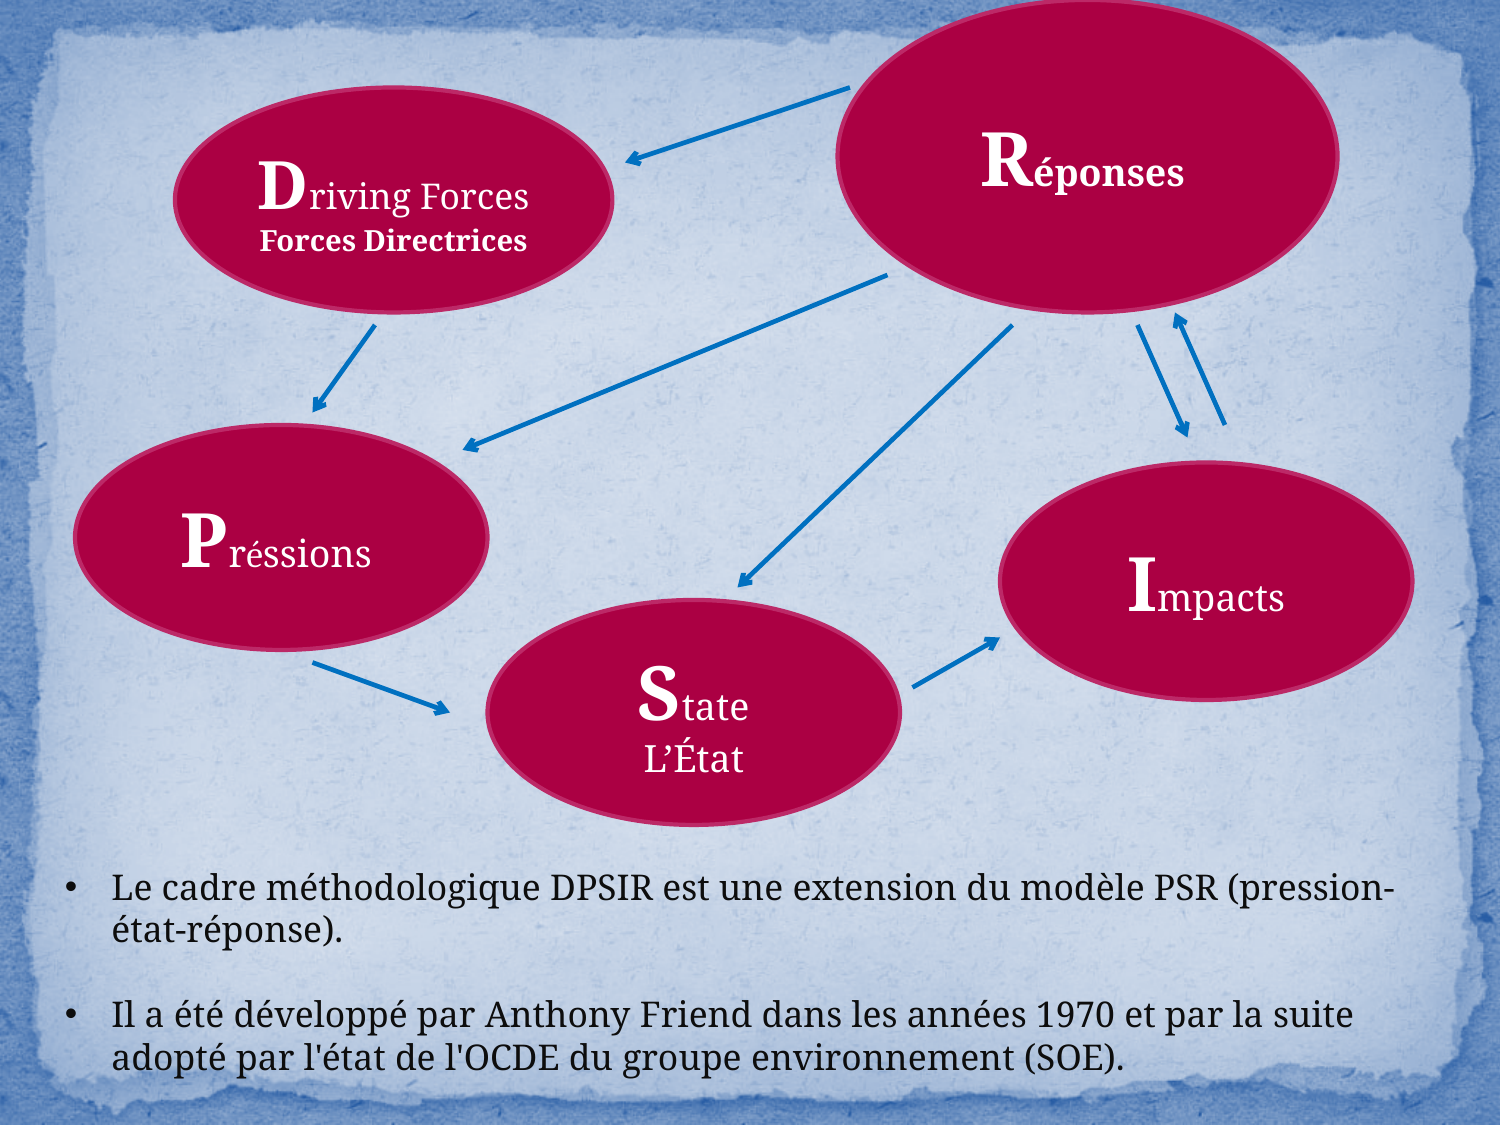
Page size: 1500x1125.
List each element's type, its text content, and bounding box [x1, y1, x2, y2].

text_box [74, 0, 1413, 826]
text_box Le cadre méthodologique DPSIR est une extension du modèle PSR (pression-état-réponse). Il a été développé par Anthony Friend dans les années 1970 et par la suite adopté par l'état de l'OCDE du groupe environnement (SOE). [50, 814, 1450, 1085]
